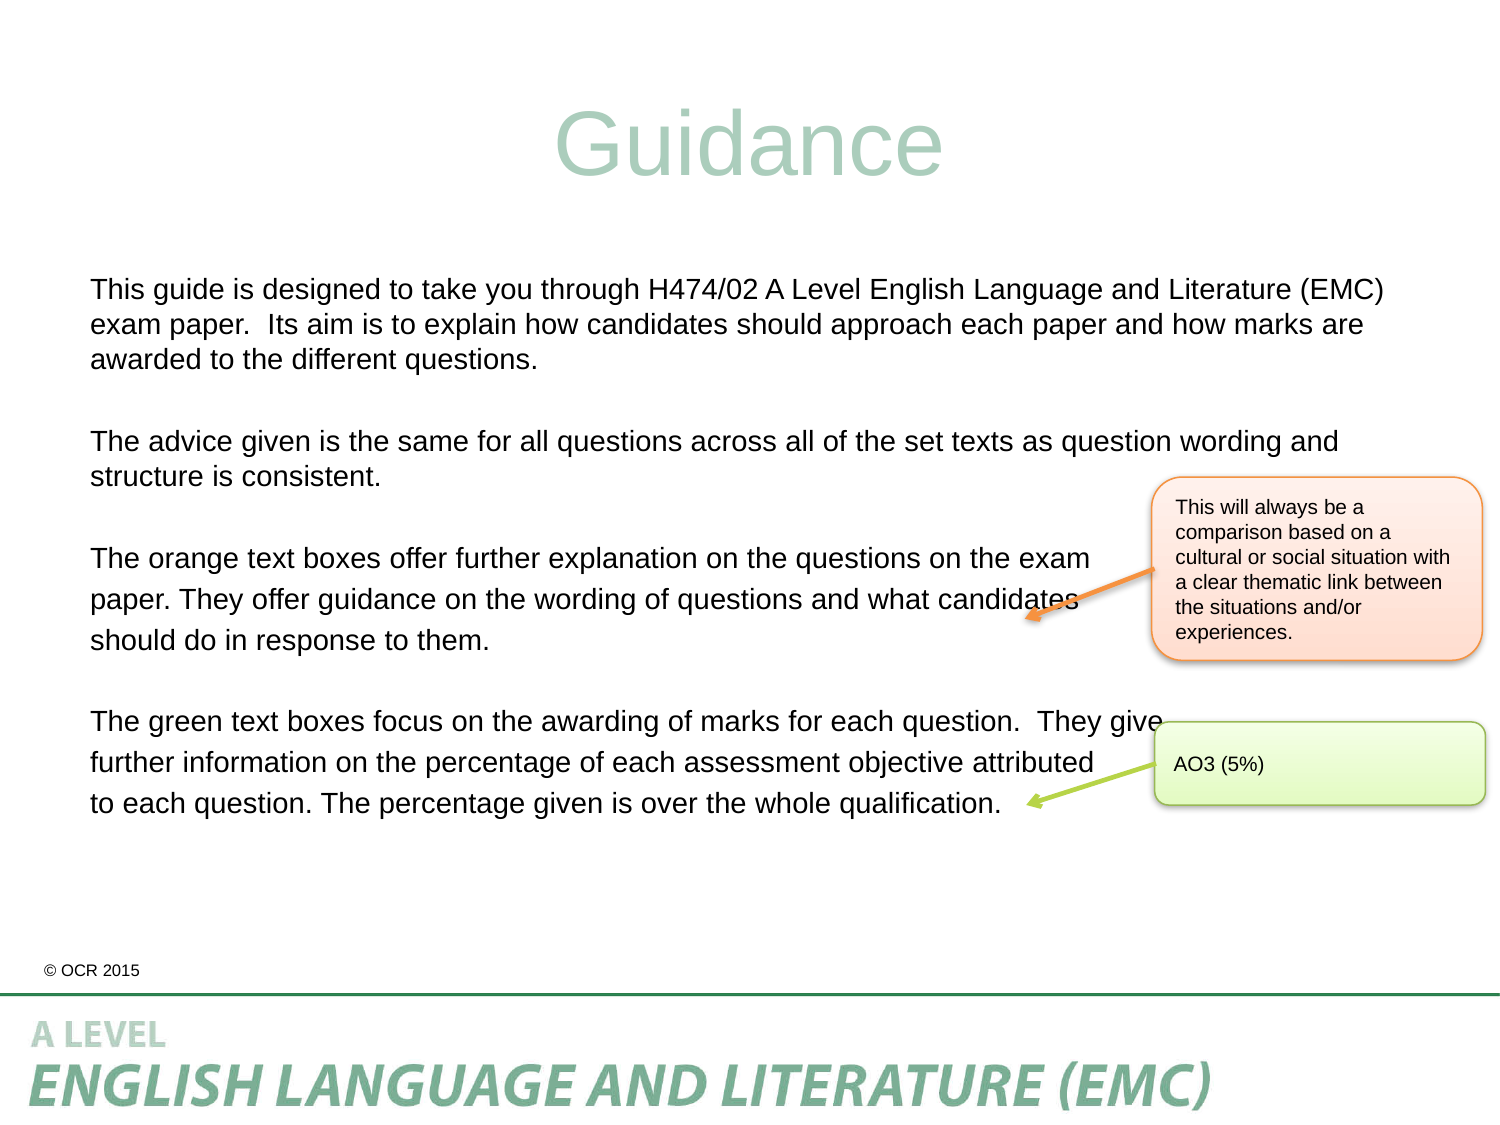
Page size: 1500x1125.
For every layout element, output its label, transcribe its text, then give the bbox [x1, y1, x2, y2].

title Guidance [75, 45, 1425, 233]
picture [0, 993, 1500, 1125]
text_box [1025, 763, 1157, 806]
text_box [1024, 568, 1155, 619]
text_box This will always be a comparison based on a cultural or social situation with a clear thematic link between the situations and/or experiences. [1150, 476, 1484, 662]
text_box AO3 (5%) [1153, 721, 1487, 806]
list This guide is designed to take you through H474/02 A Level English Language and Literature (EMC) exam paper. Its aim is to explain how candidates should approach each paper and how marks are awarded to the different questions. The advice given is the same for all questions across all of the set texts as question wording and structure is consistent. The orange text boxes offer further explanation on the questions on the exam paper. They offer guidance on the wording of questions and what candidates should do in response to them. The green text boxes focus on the awarding of marks for each question. They give further information on the percentage of each assessment objective attributed to each question. The percentage given is over the whole qualification. [75, 262, 1425, 965]
